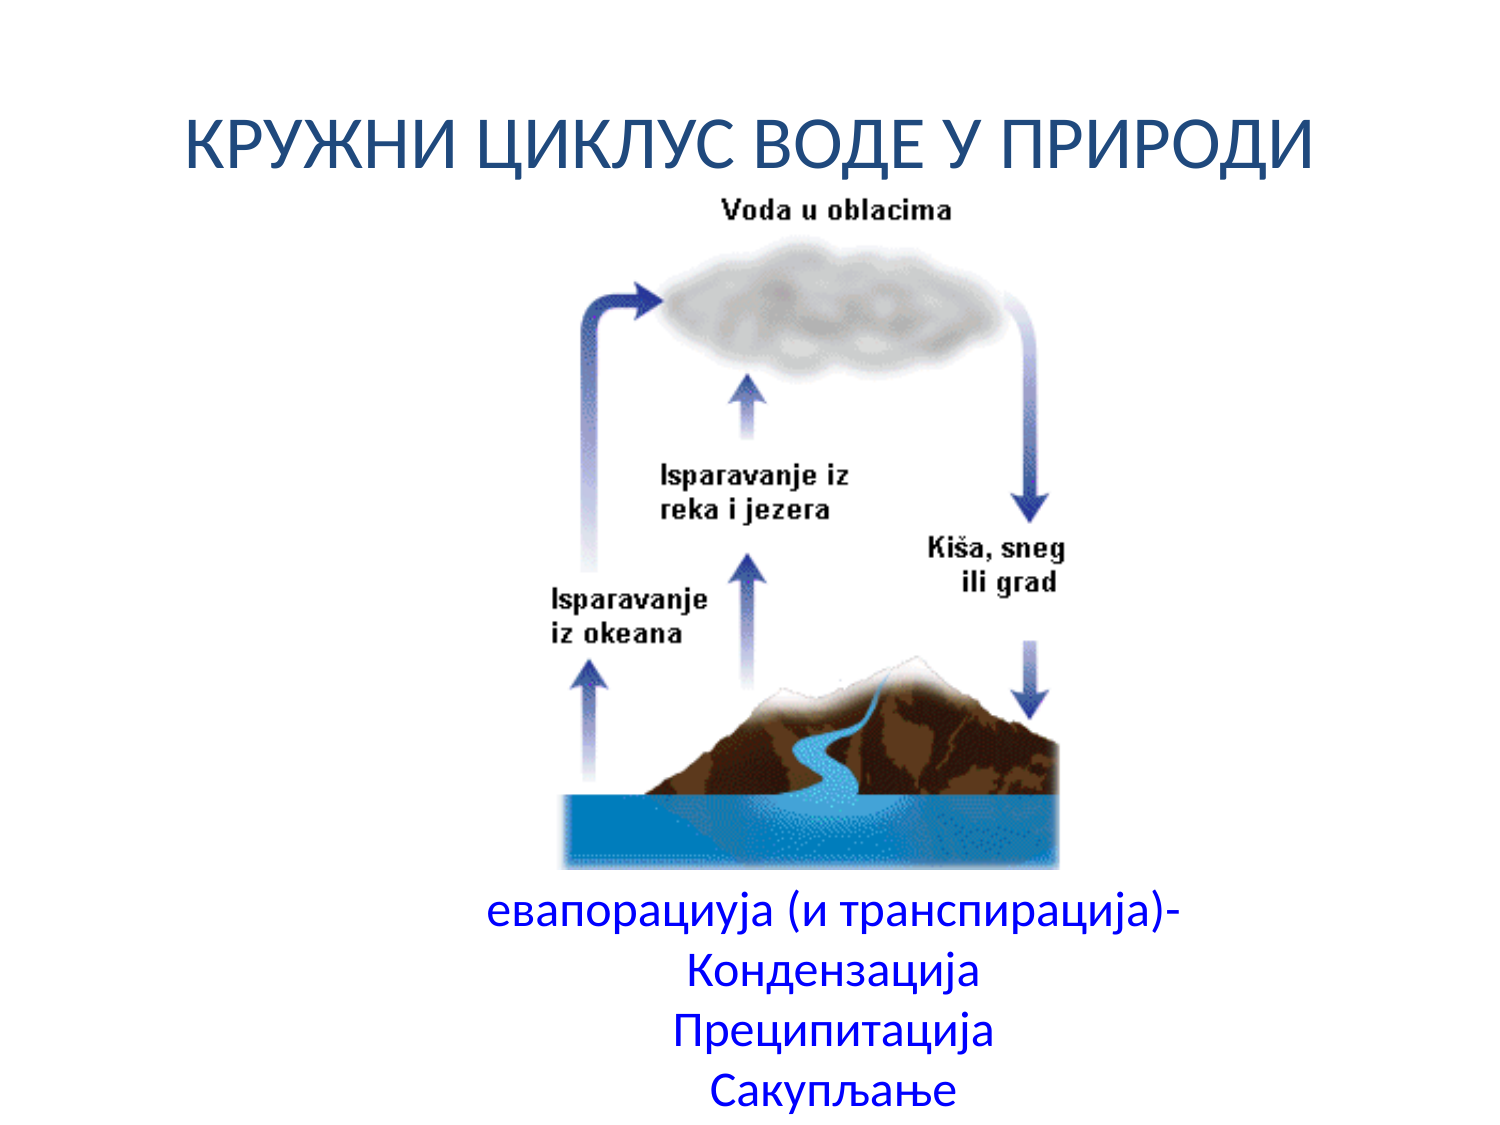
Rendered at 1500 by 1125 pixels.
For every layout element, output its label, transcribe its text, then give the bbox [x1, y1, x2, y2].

title КРУЖНИ ЦИКЛУС ВОДЕ У ПРИРОДИ [74, 44, 1426, 233]
picture [548, 184, 1073, 870]
text_box евапорациуја (и транспирација)- Кондензација Преципитација Сакупљање [471, 824, 1196, 1125]
